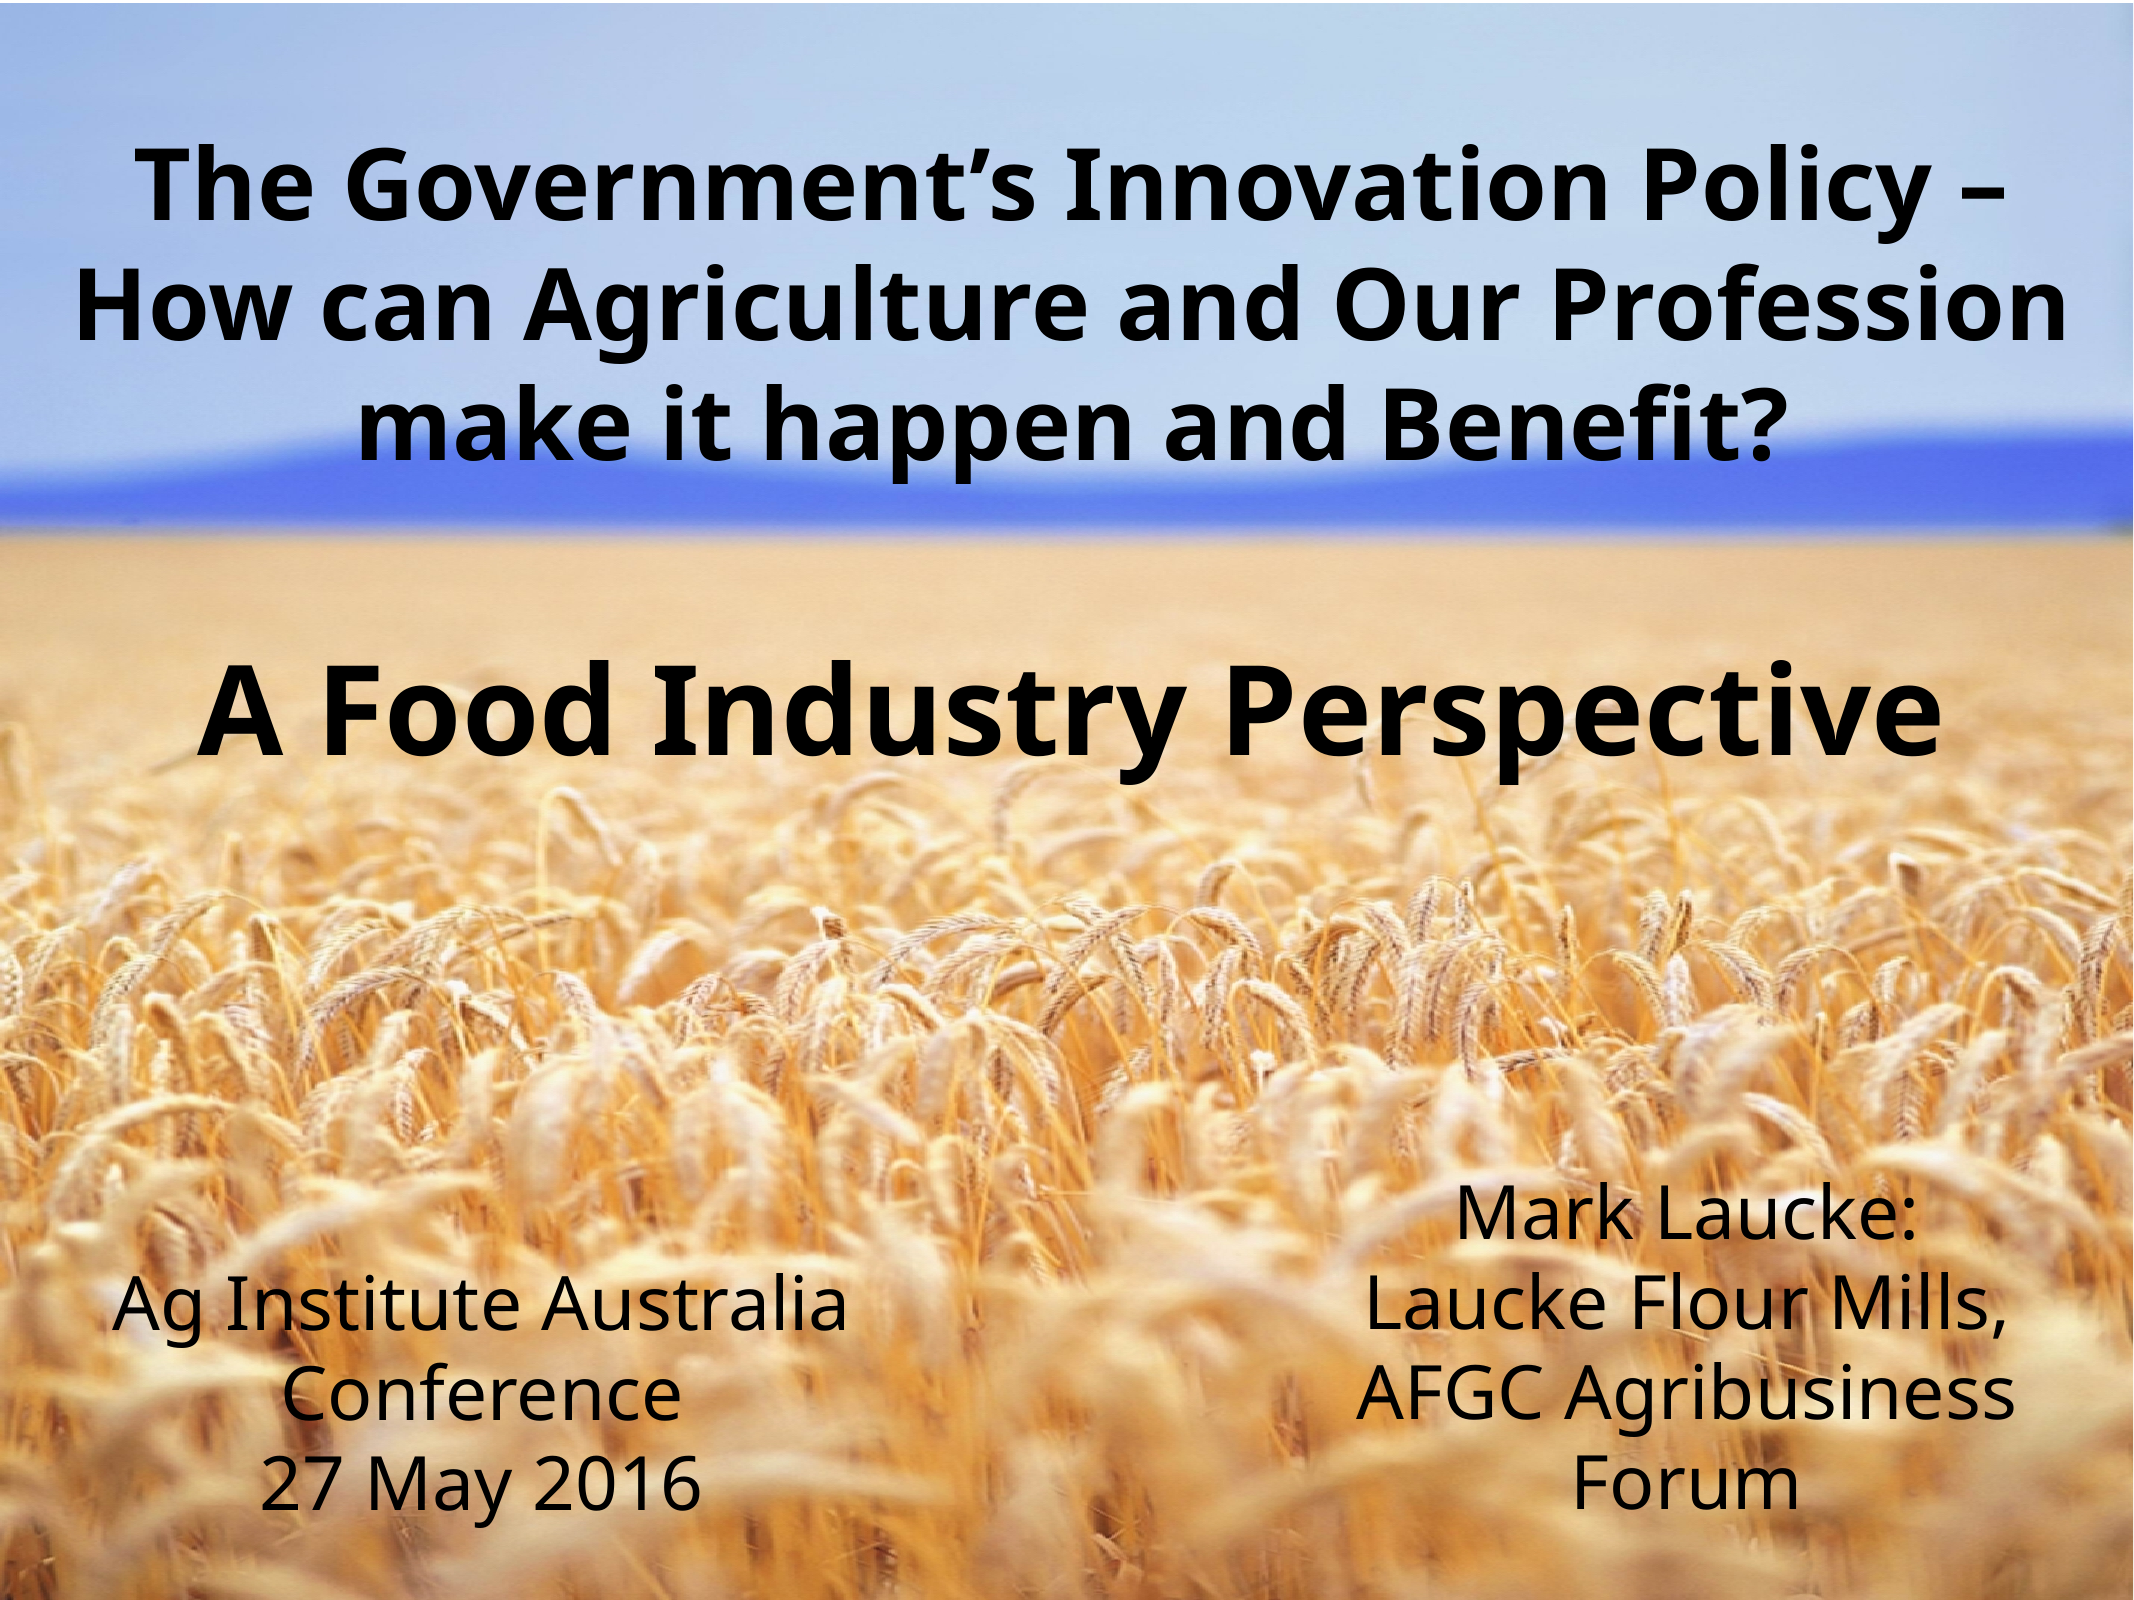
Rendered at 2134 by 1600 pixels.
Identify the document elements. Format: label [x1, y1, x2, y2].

list [0, 2, 2134, 1600]
